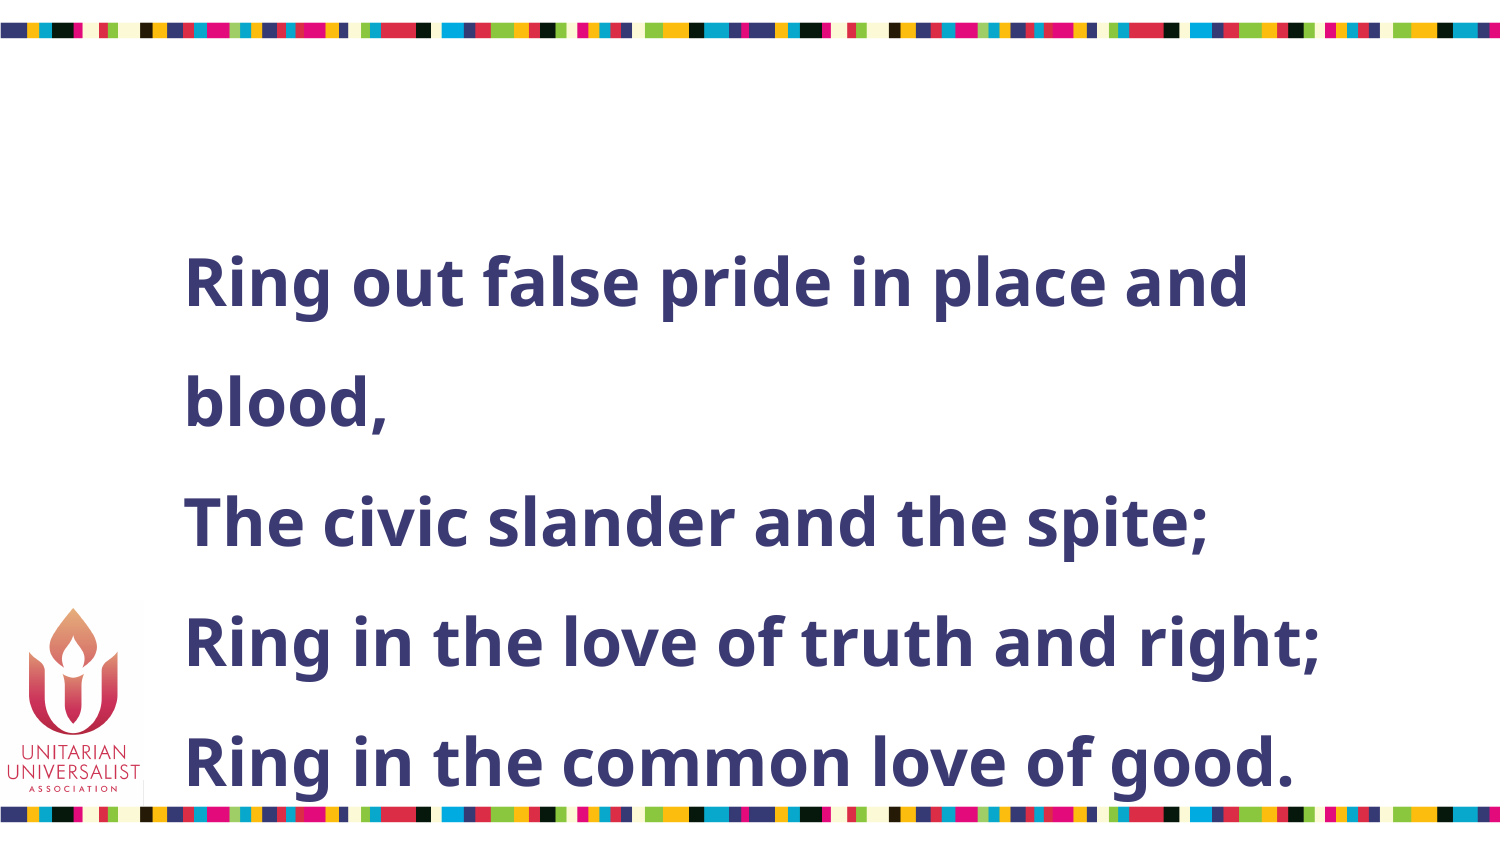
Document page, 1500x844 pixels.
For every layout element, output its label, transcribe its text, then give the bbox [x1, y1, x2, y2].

picture [0, 600, 1500, 824]
text_box Ring out false pride in place and blood, The civic slander and the spite; Ring in the love of truth and right; Ring in the common love of good. [168, 184, 1473, 805]
picture [0, 22, 1500, 40]
